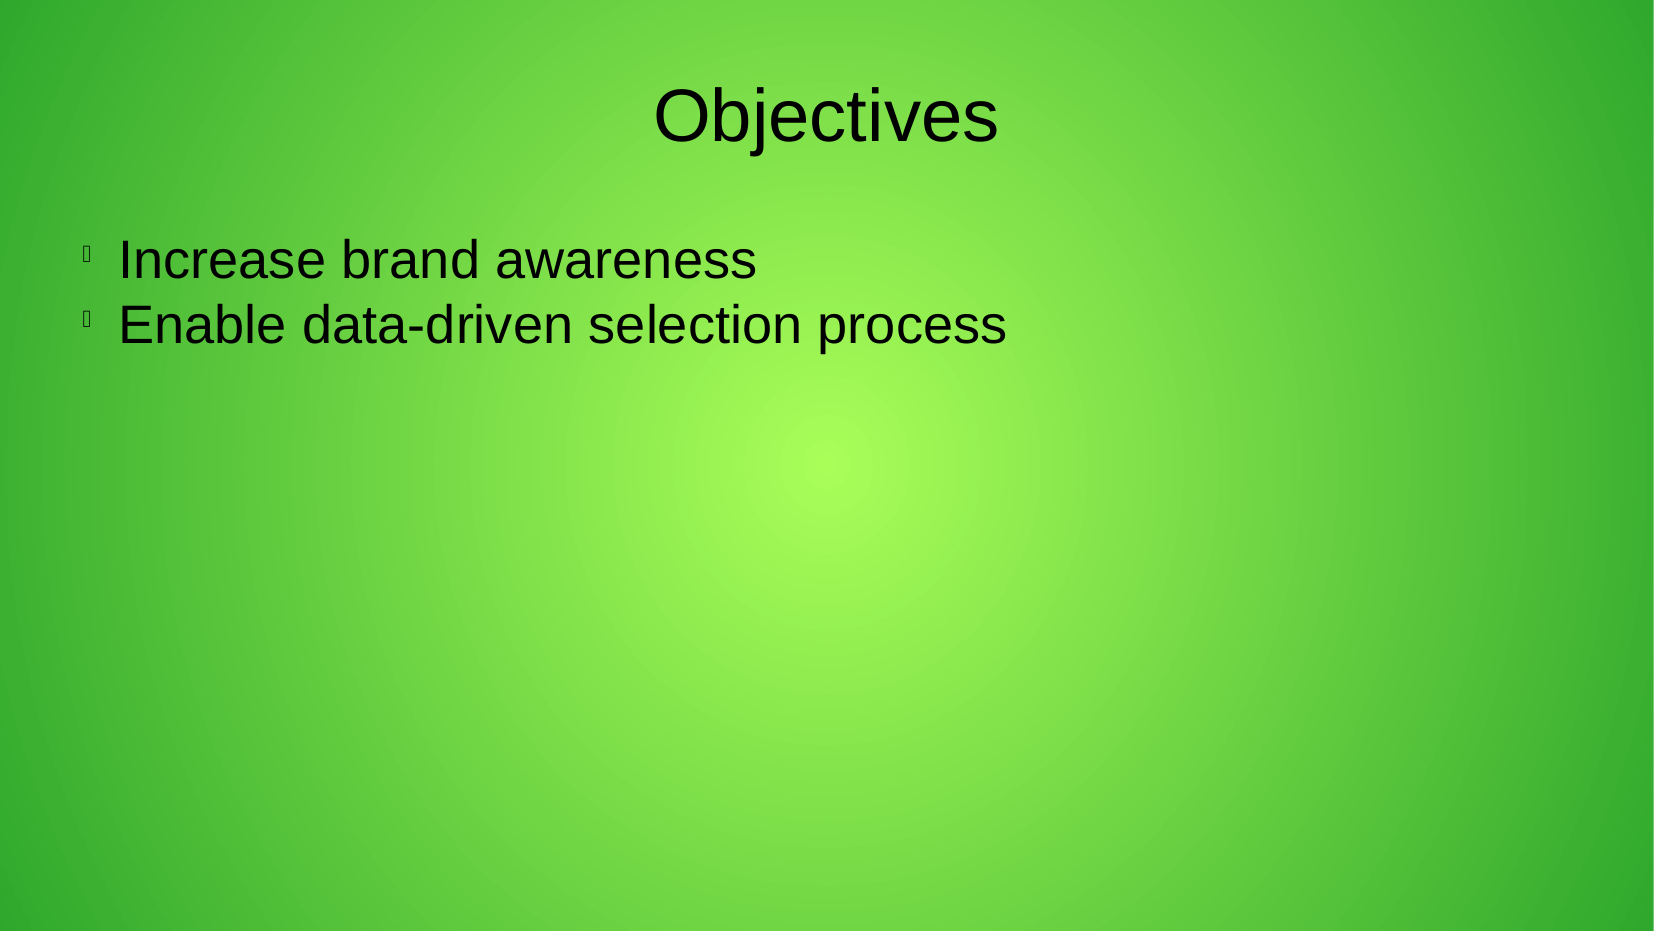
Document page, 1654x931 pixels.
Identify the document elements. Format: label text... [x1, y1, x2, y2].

text_box Objectives [82, 35, 1571, 189]
text_box Increase brand awareness Enable data-driven selection process [82, 224, 1571, 764]
picture [0, 0, 1654, 931]
